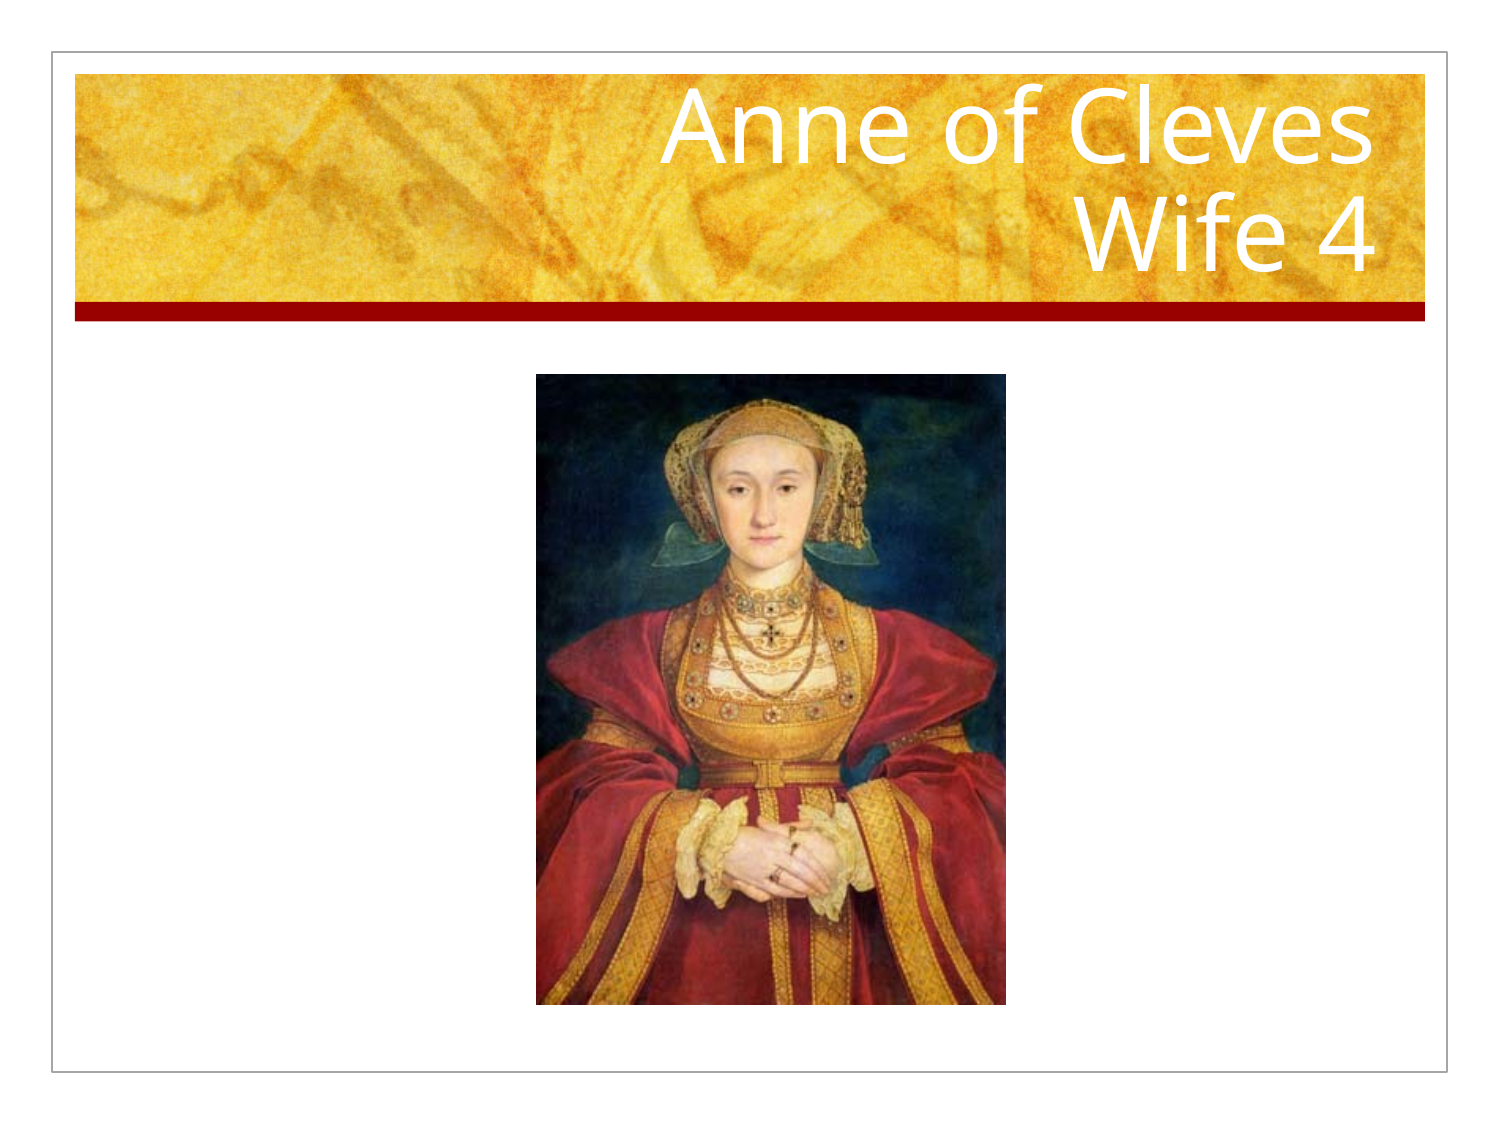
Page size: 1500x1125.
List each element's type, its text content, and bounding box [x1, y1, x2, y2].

picture [75, 74, 1425, 301]
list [261, 374, 1280, 1006]
title Anne of Cleves Wife 4 [108, 74, 1392, 292]
